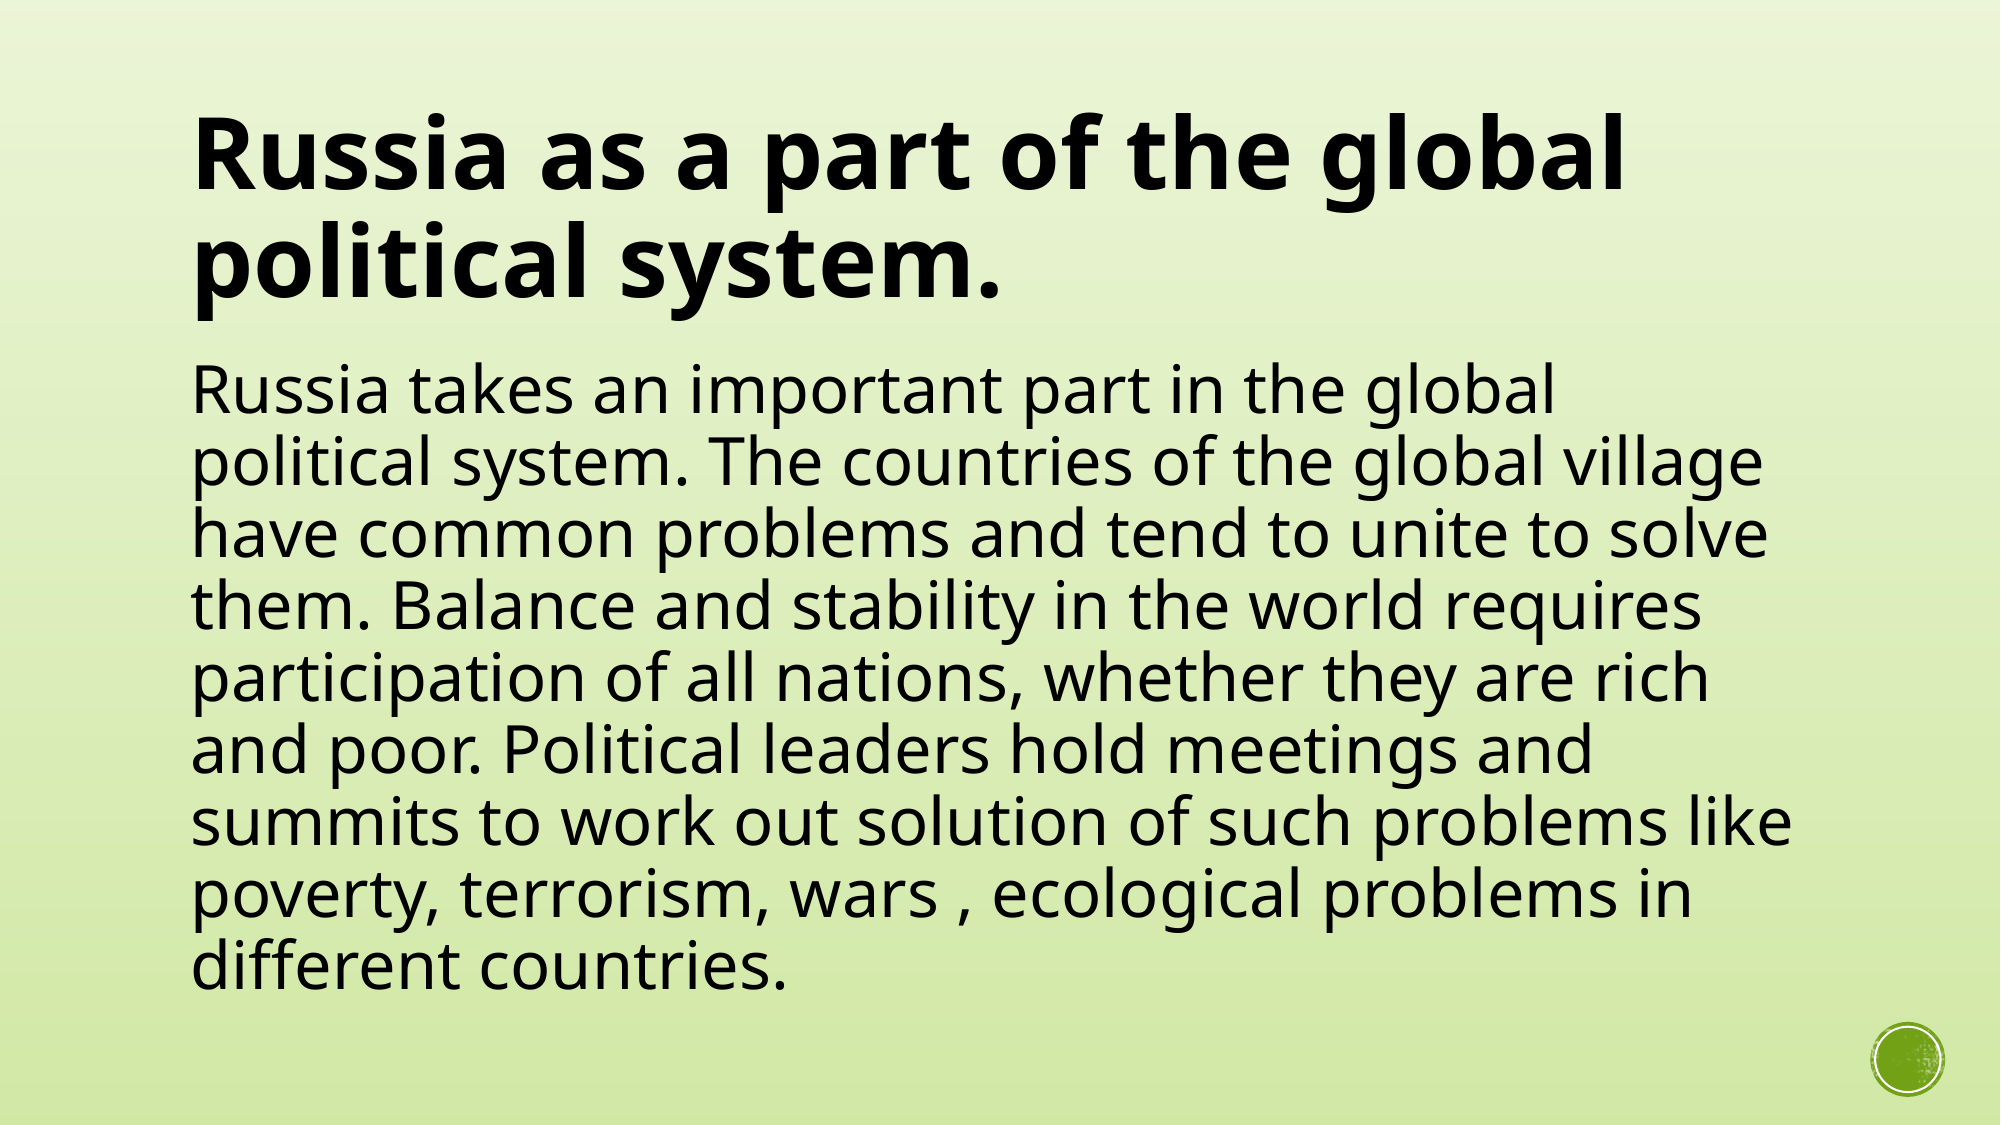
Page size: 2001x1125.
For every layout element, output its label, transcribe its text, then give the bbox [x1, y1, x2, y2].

title Russia as a part of the global political system. [175, 79, 1826, 344]
list Russia takes an important part in the global political system. The countries of the global village have common problems and tend to unite to solve them. Balance and stability in the world requires participation of all nations, whether they are rich and poor. Political leaders hold meetings and summits to work out solution of such problems like poverty, terrorism, wars , ecological problems in different countries. [175, 348, 1826, 1013]
